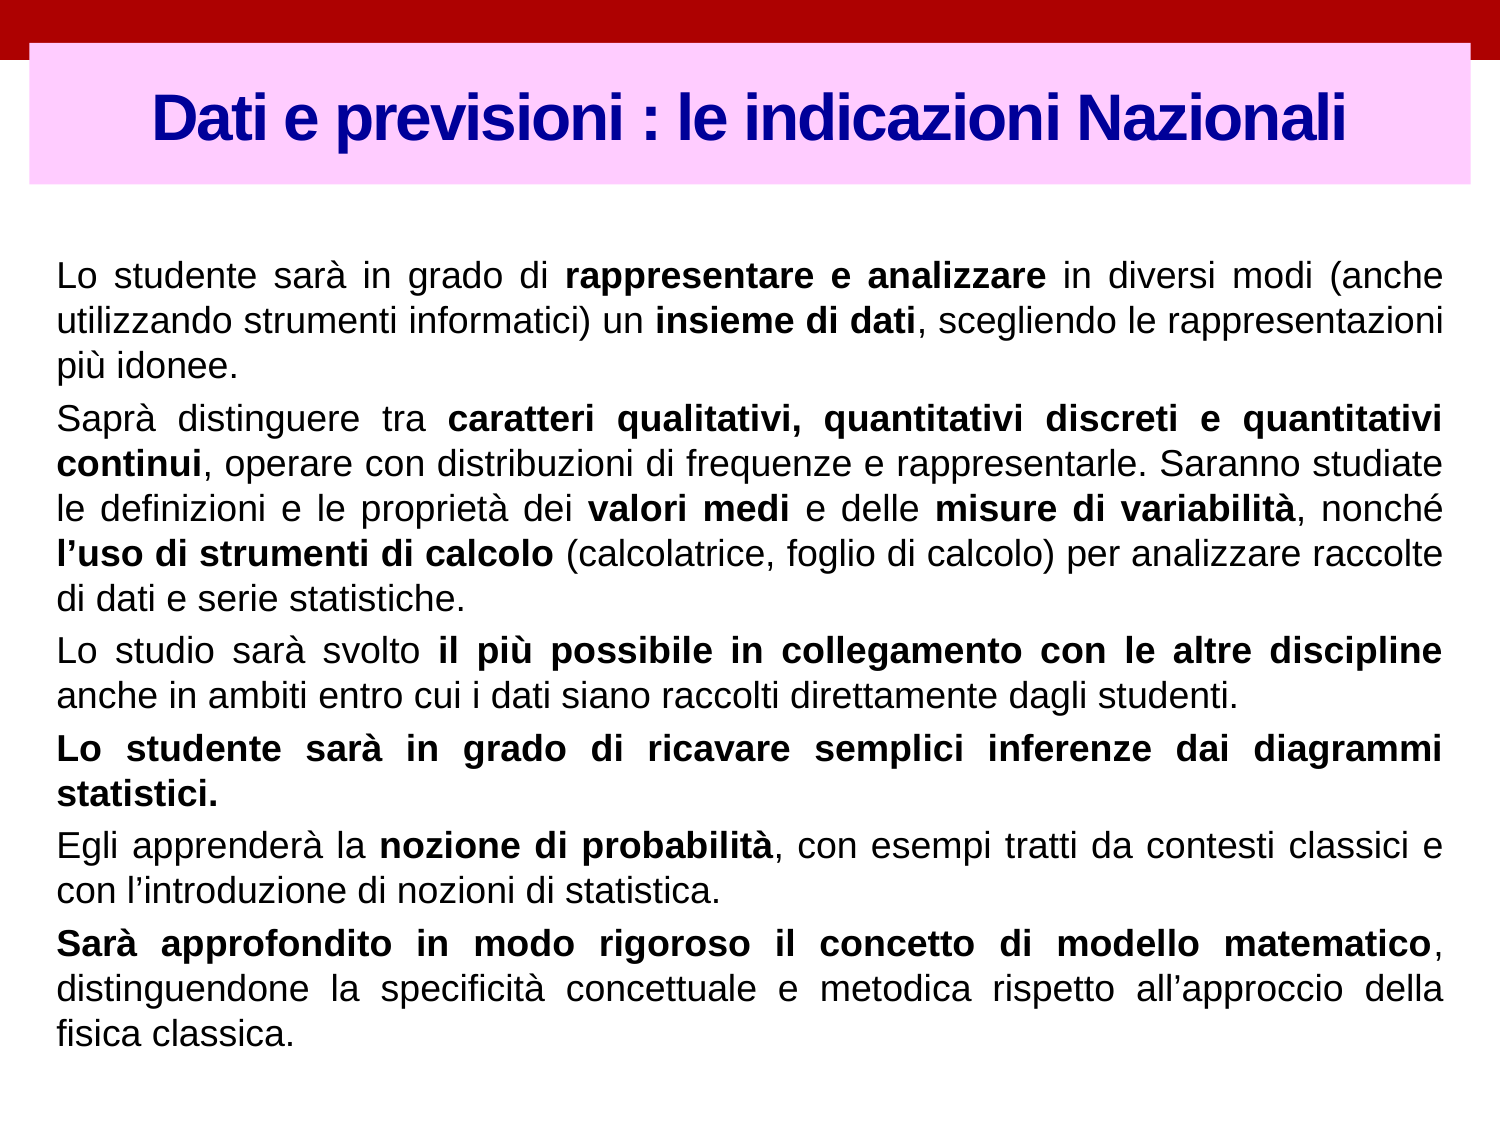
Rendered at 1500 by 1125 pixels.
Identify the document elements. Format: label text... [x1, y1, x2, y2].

list Lo studente sarà in grado di rappresentare e analizzare in diversi modi (anche utilizzando strumenti informatici) un insieme di dati, scegliendo le rappresentazioni più idonee. Saprà distinguere tra caratteri qualitativi, quantitativi discreti e quantitativi continui, operare con distribuzioni di frequenze e rappresentarle. Saranno studiate le definizioni e le proprietà dei valori medi e delle misure di variabilità, nonché l’uso di strumenti di calcolo (calcolatrice, foglio di calcolo) per analizzare raccolte di dati e serie statistiche. Lo studio sarà svolto il più possibile in collegamento con le altre discipline anche in ambiti entro cui i dati siano raccolti direttamente dagli studenti. Lo studente sarà in grado di ricavare semplici inferenze dai diagrammi statistici. Egli apprenderà la nozione di probabilità, con esempi tratti da contesti classici e con l’introduzione di nozioni di statistica. Sarà approfondito in modo rigoroso il concetto di modello matematico, distinguendone la specificità concettuale e metodica rispetto all’approccio della fisica classica. [41, 243, 1459, 1106]
title Dati e previsioni : le indicazioni Nazionali [29, 42, 1471, 185]
